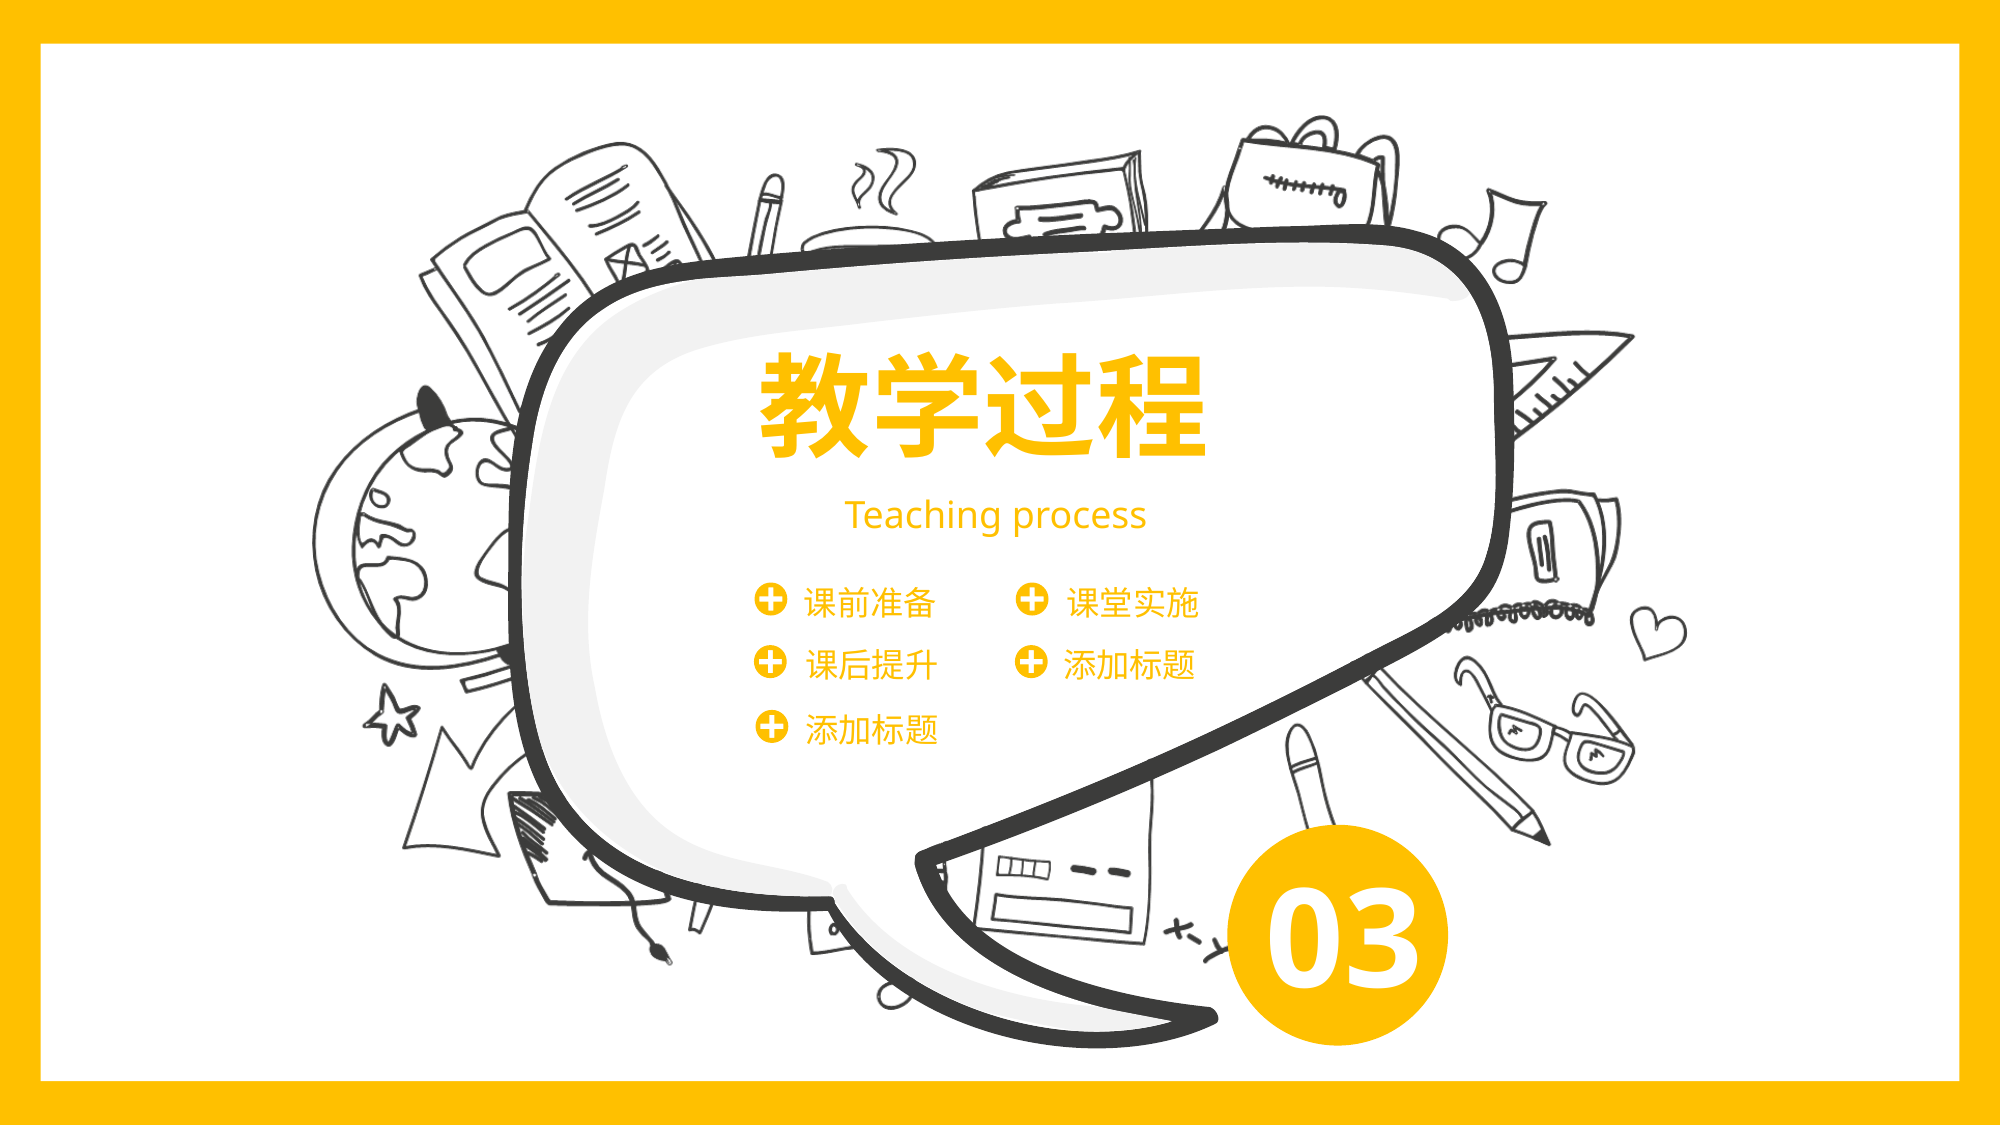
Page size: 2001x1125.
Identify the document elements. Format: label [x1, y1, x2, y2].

text_box [501, 219, 1516, 1082]
text_box [1227, 824, 1449, 1046]
picture [312, 115, 1688, 1010]
